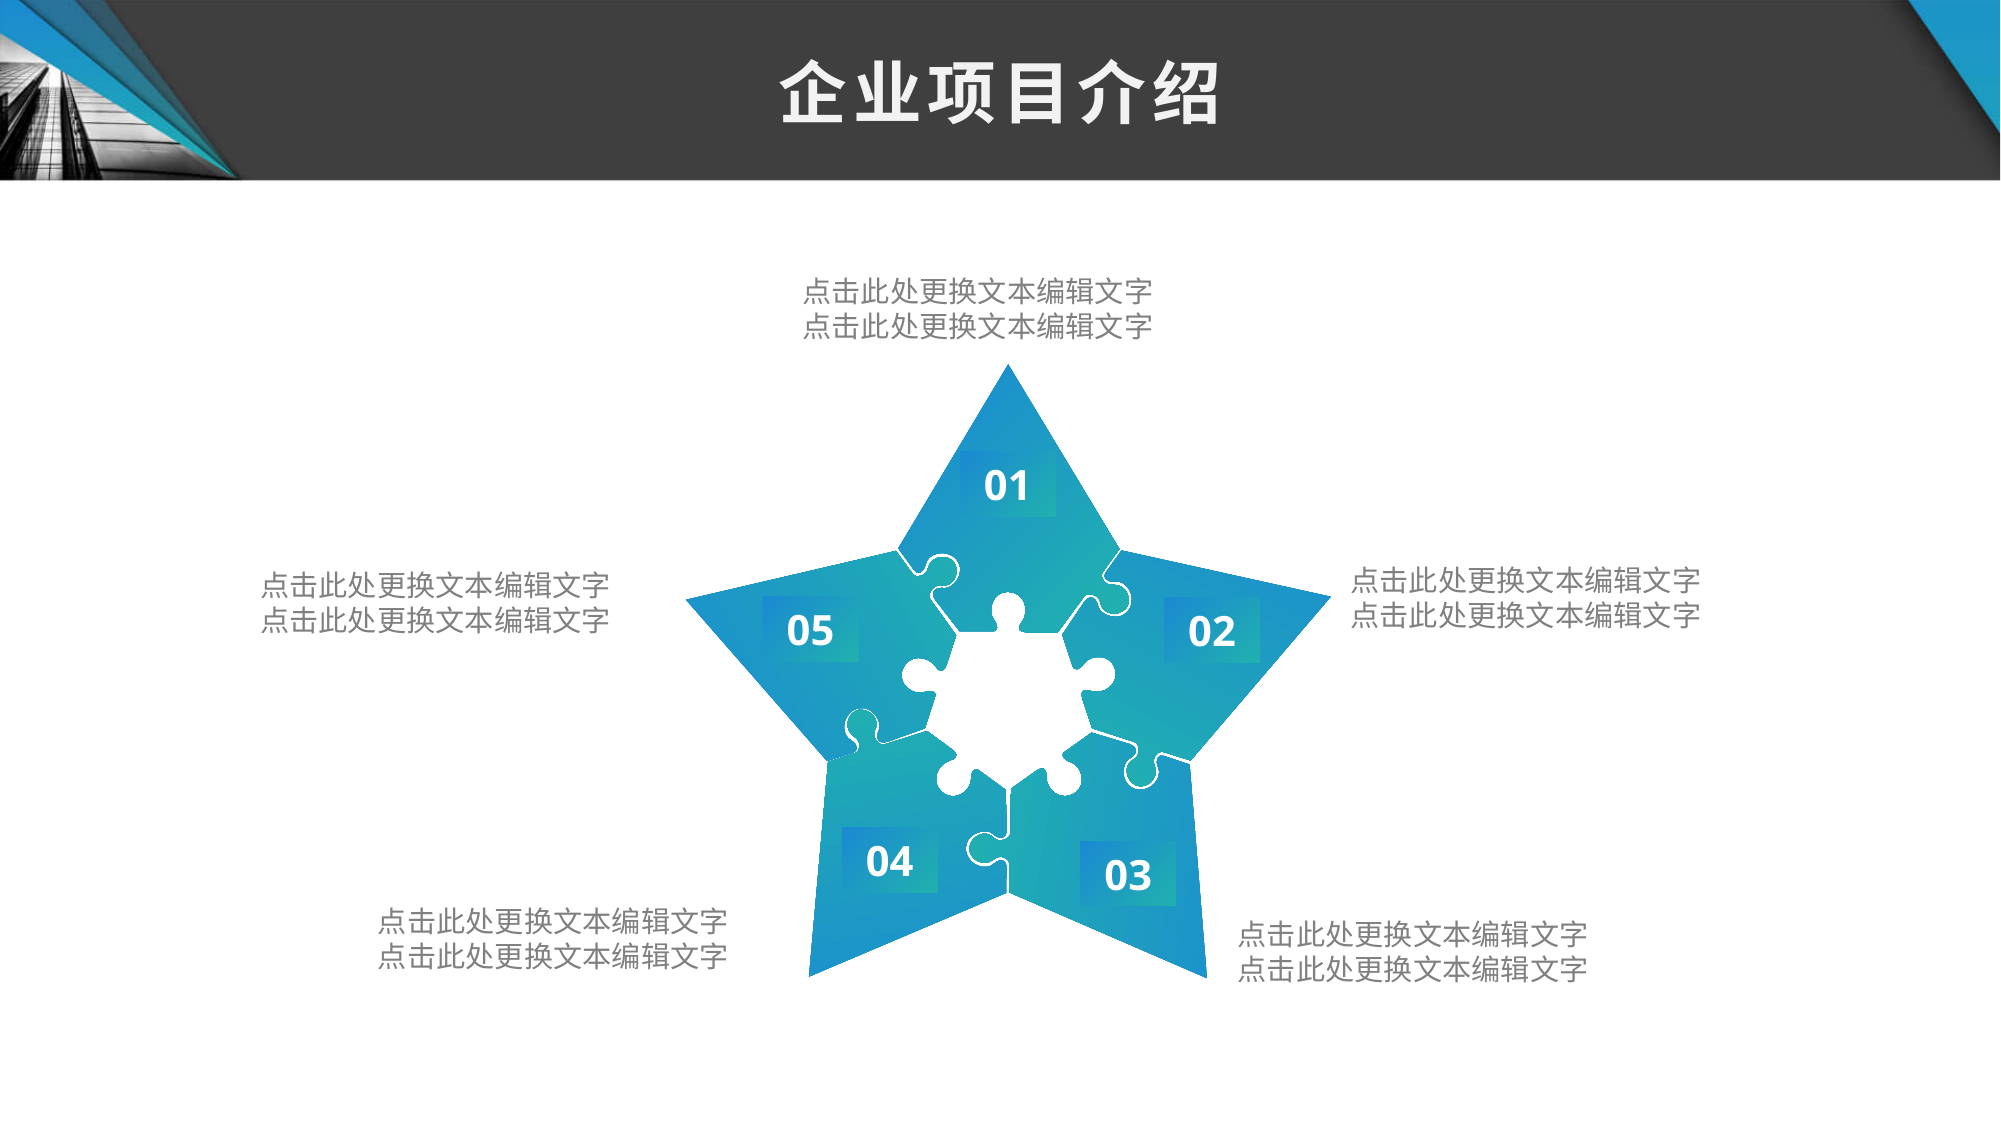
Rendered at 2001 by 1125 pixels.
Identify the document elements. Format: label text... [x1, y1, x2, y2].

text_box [1009, 738, 1240, 1007]
text_box 点击此处更换文本编辑文字 点击此处更换文本编辑文字 [1340, 555, 1789, 640]
text_box 企业项目介绍 [714, 49, 1286, 133]
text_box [898, 364, 1129, 633]
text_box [1071, 528, 1340, 760]
text_box 点击此处更换文本编辑文字 点击此处更换文本编辑文字 [1240, 908, 1676, 994]
text_box 点击此处更换文本编辑文字 点击此处更换文本编辑文字 [245, 559, 681, 645]
text_box 点击此处更换文本编辑文字 点击此处更换文本编辑文字 [363, 895, 768, 981]
picture [0, 0, 2001, 1125]
text_box 点击此处更换文本编辑文字 点击此处更换文本编辑文字 [787, 266, 1241, 351]
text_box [768, 731, 999, 1000]
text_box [681, 520, 950, 752]
